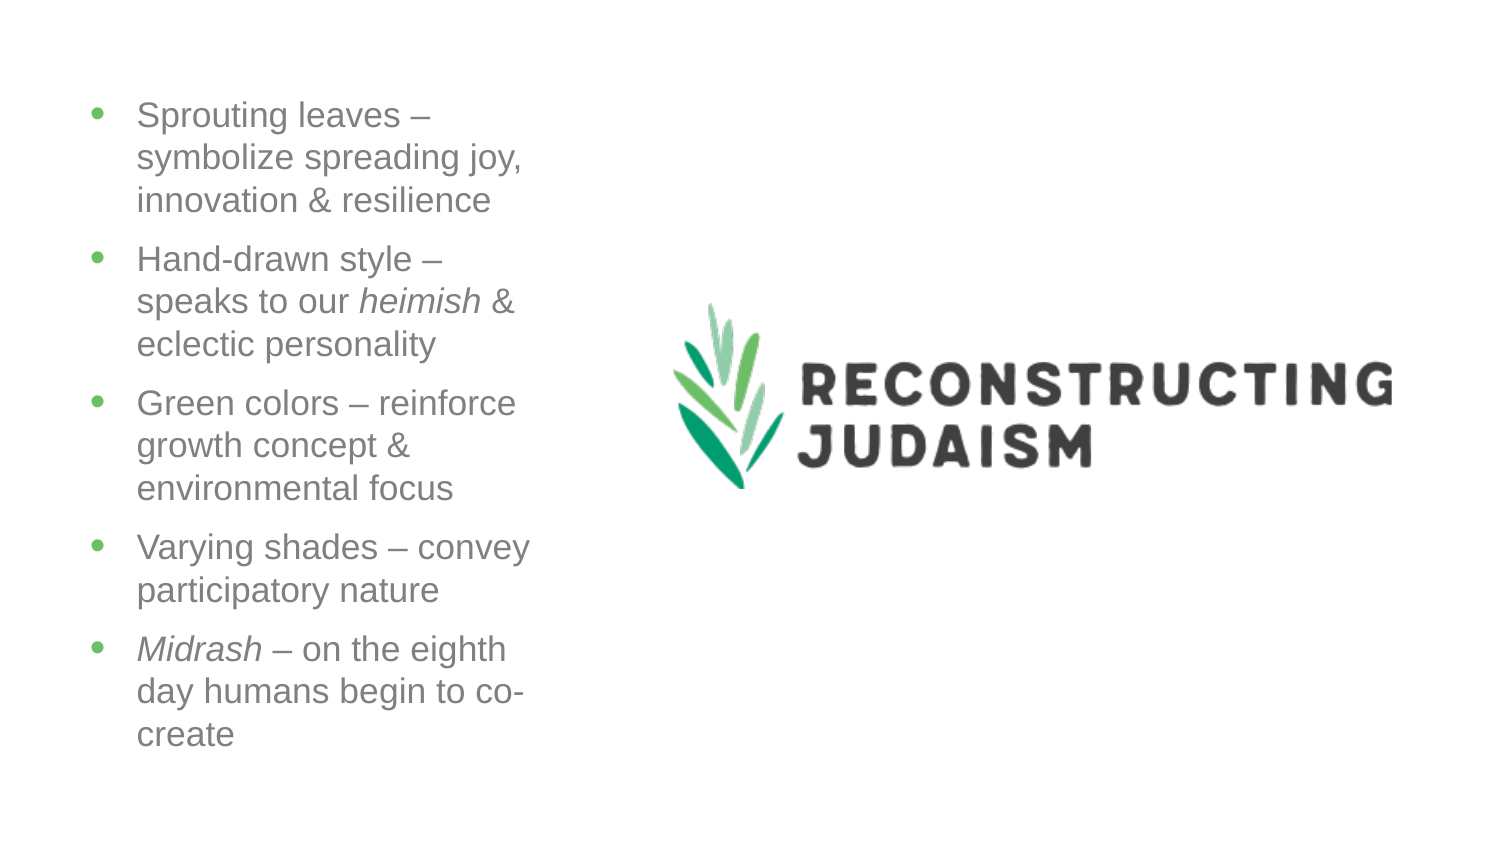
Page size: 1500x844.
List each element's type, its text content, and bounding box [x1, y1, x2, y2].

picture [673, 302, 1392, 490]
text_box Sprouting leaves – symbolize spreading joy, innovation & resilience Hand-drawn style – speaks to our heimish & eclectic personality Green colors – reinforce growth concept & environmental focus Varying shades – convey participatory nature Midrash – on the eighth day humans begin to co-create [75, 84, 560, 801]
